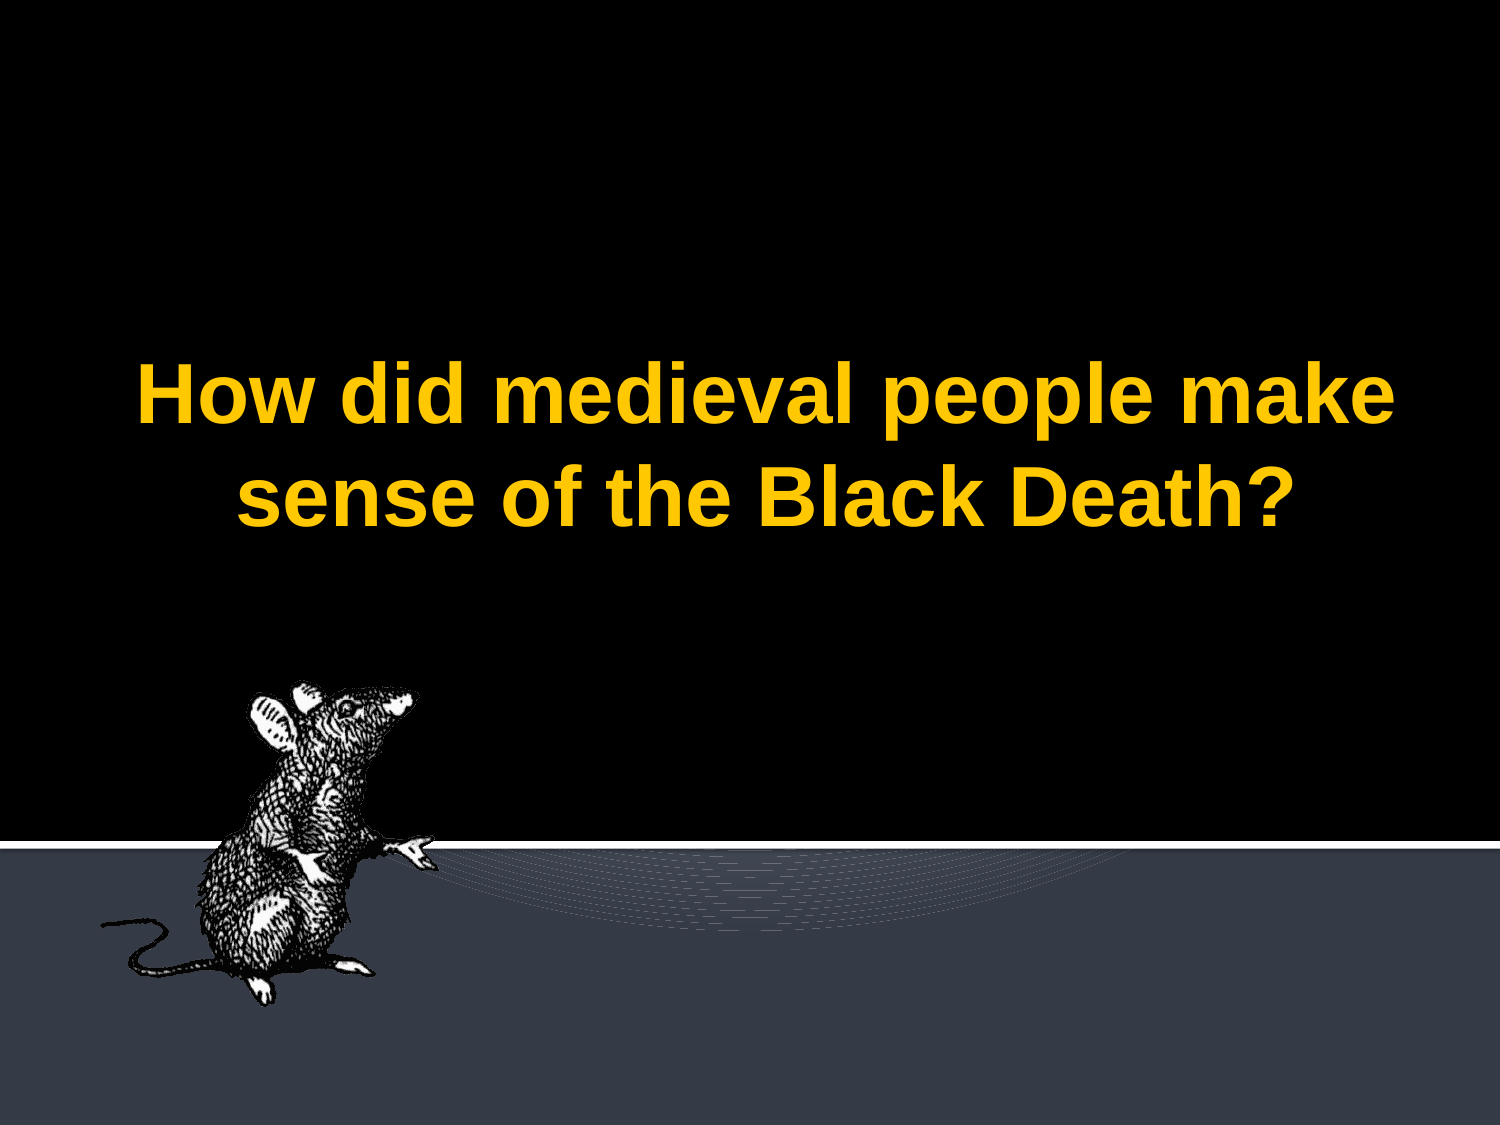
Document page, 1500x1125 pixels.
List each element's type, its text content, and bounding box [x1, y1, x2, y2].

title How did medieval people make sense of the Black Death? [88, 338, 1439, 544]
picture [100, 680, 439, 1007]
